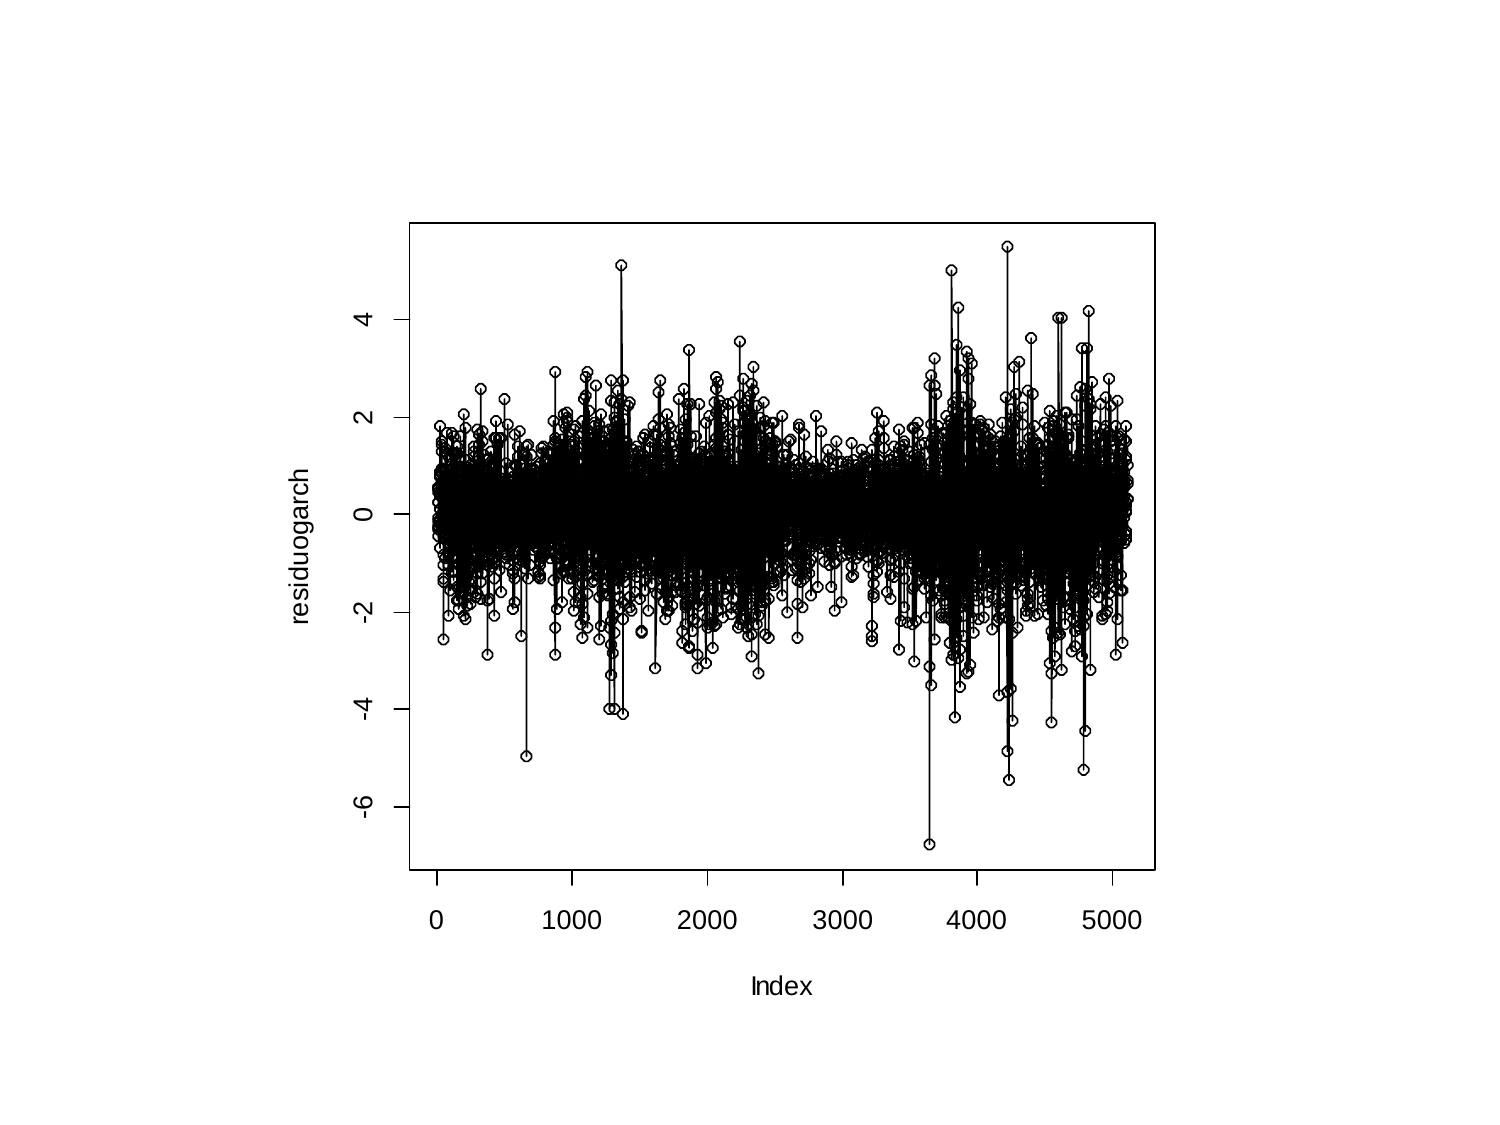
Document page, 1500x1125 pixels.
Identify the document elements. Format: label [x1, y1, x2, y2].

picture [277, 90, 1223, 1035]
